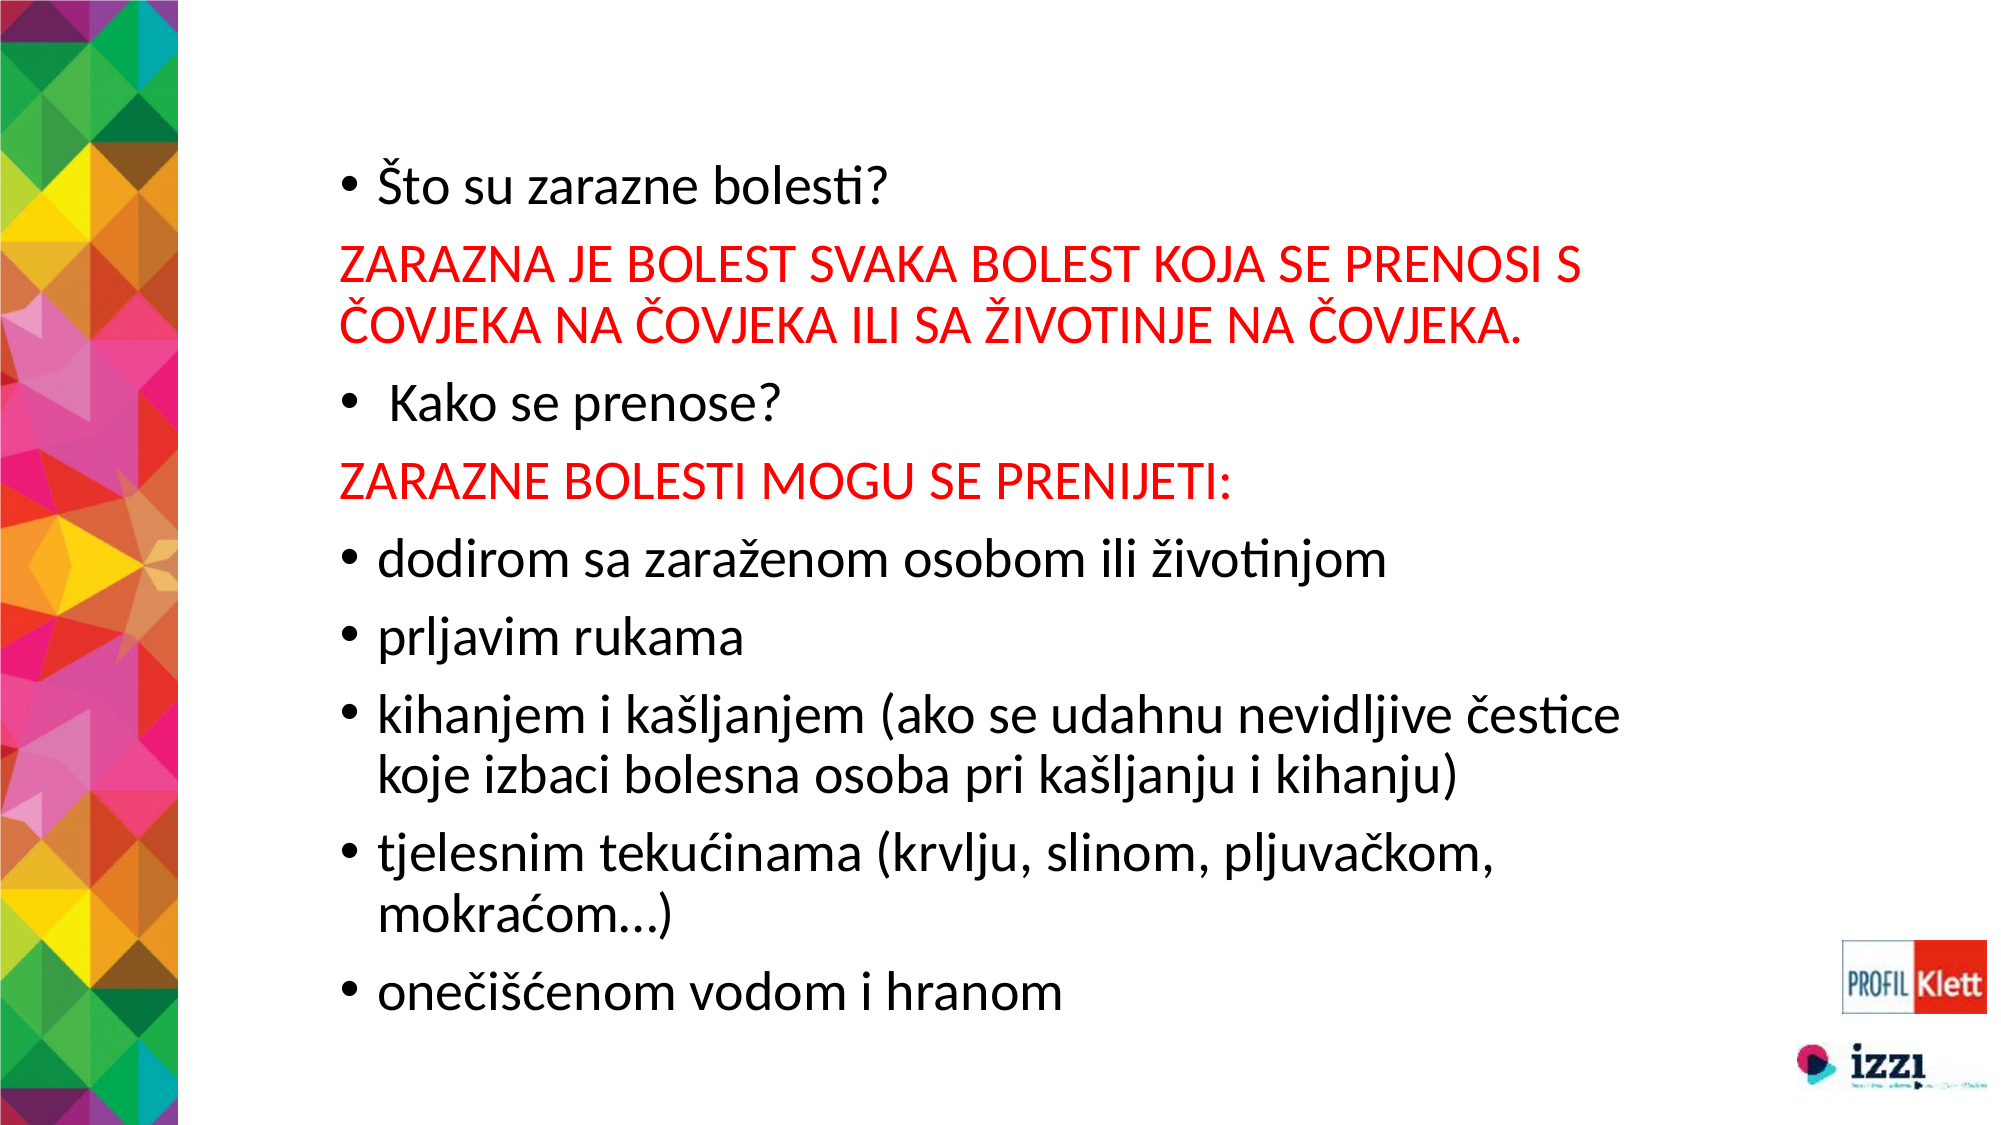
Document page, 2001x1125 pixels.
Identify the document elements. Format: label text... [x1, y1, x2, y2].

picture [1842, 940, 1987, 1014]
picture [1797, 1042, 1987, 1091]
picture [1, 2, 178, 1124]
list Što su zarazne bolesti? ZARAZNA JE BOLEST SVAKA BOLEST KOJA SE PRENOSI S ČOVJEKA NA ČOVJEKA ILI SA ŽIVOTINJE NA ČOVJEKA. Kako se prenose? ZARAZNE BOLESTI MOGU SE PRENIJETI: dodirom sa zaraženom osobom ili životinjom prljavim rukama kihanjem i kašljanjem (ako se udahnu nevidljive čestice koje izbaci bolesna osoba pri kašljanju i kihanju) tjelesnim tekućinama (krvlju, slinom, pljuvačkom, mokraćom…) onečišćenom vodom i hranom [324, 149, 1675, 1038]
